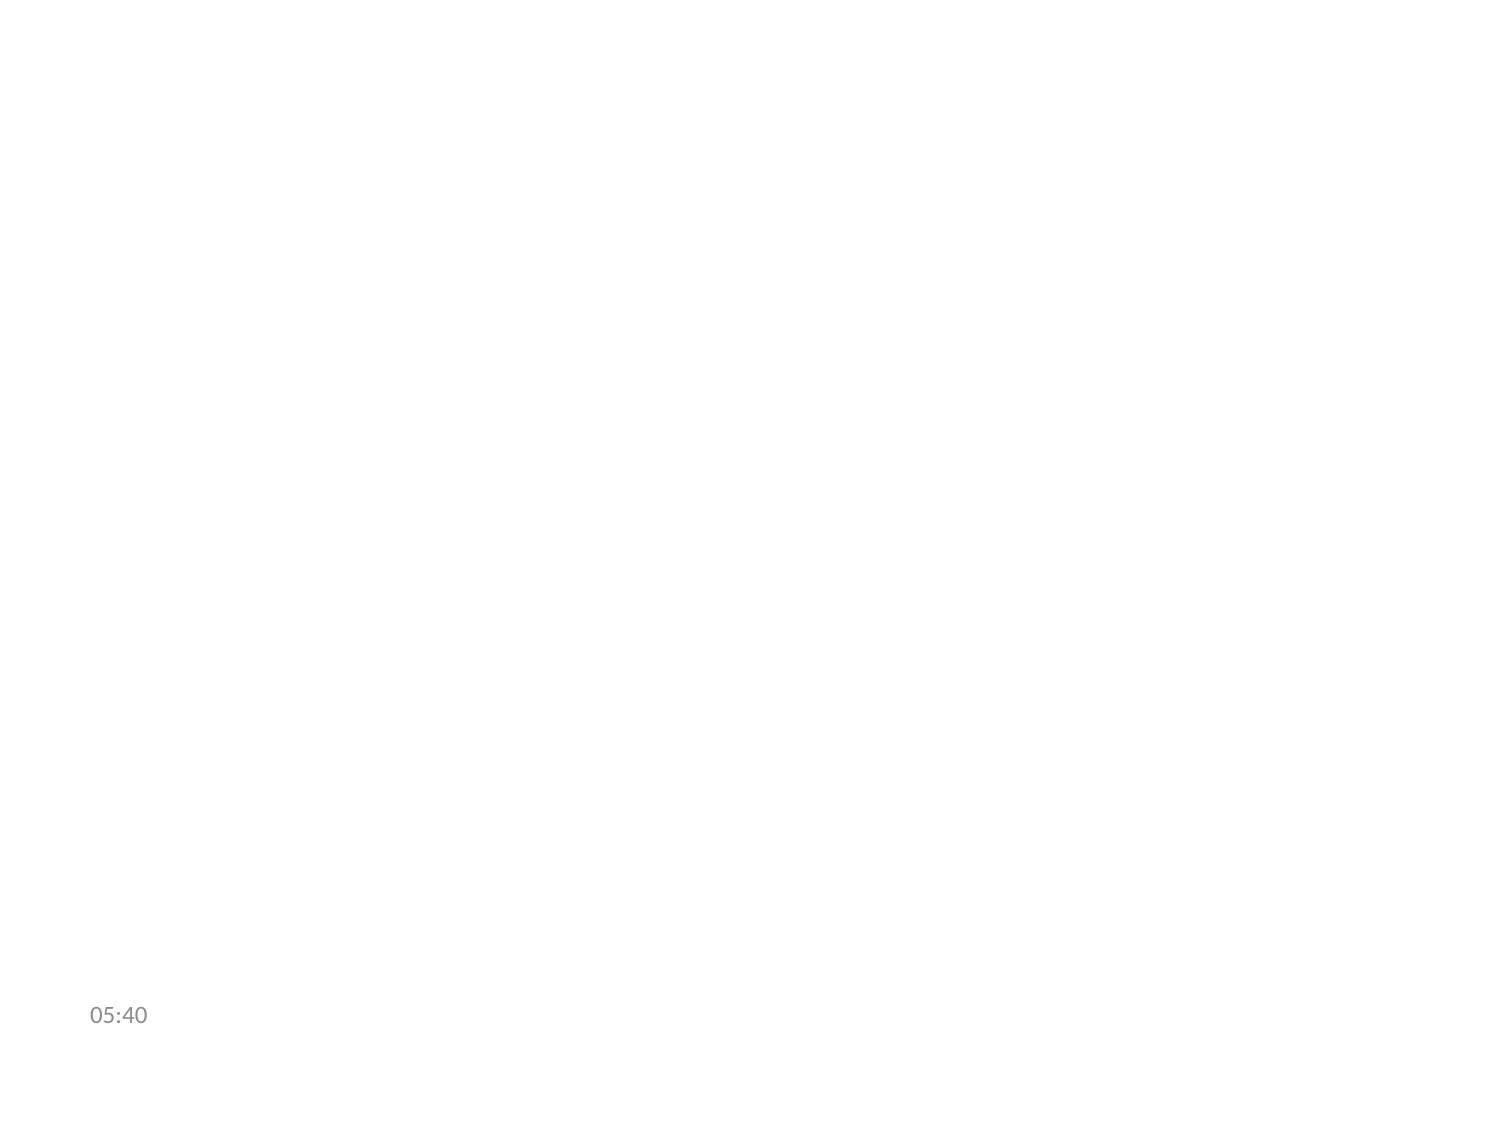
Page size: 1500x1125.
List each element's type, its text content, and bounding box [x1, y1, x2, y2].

text_box 15:35 [75, 983, 425, 1044]
